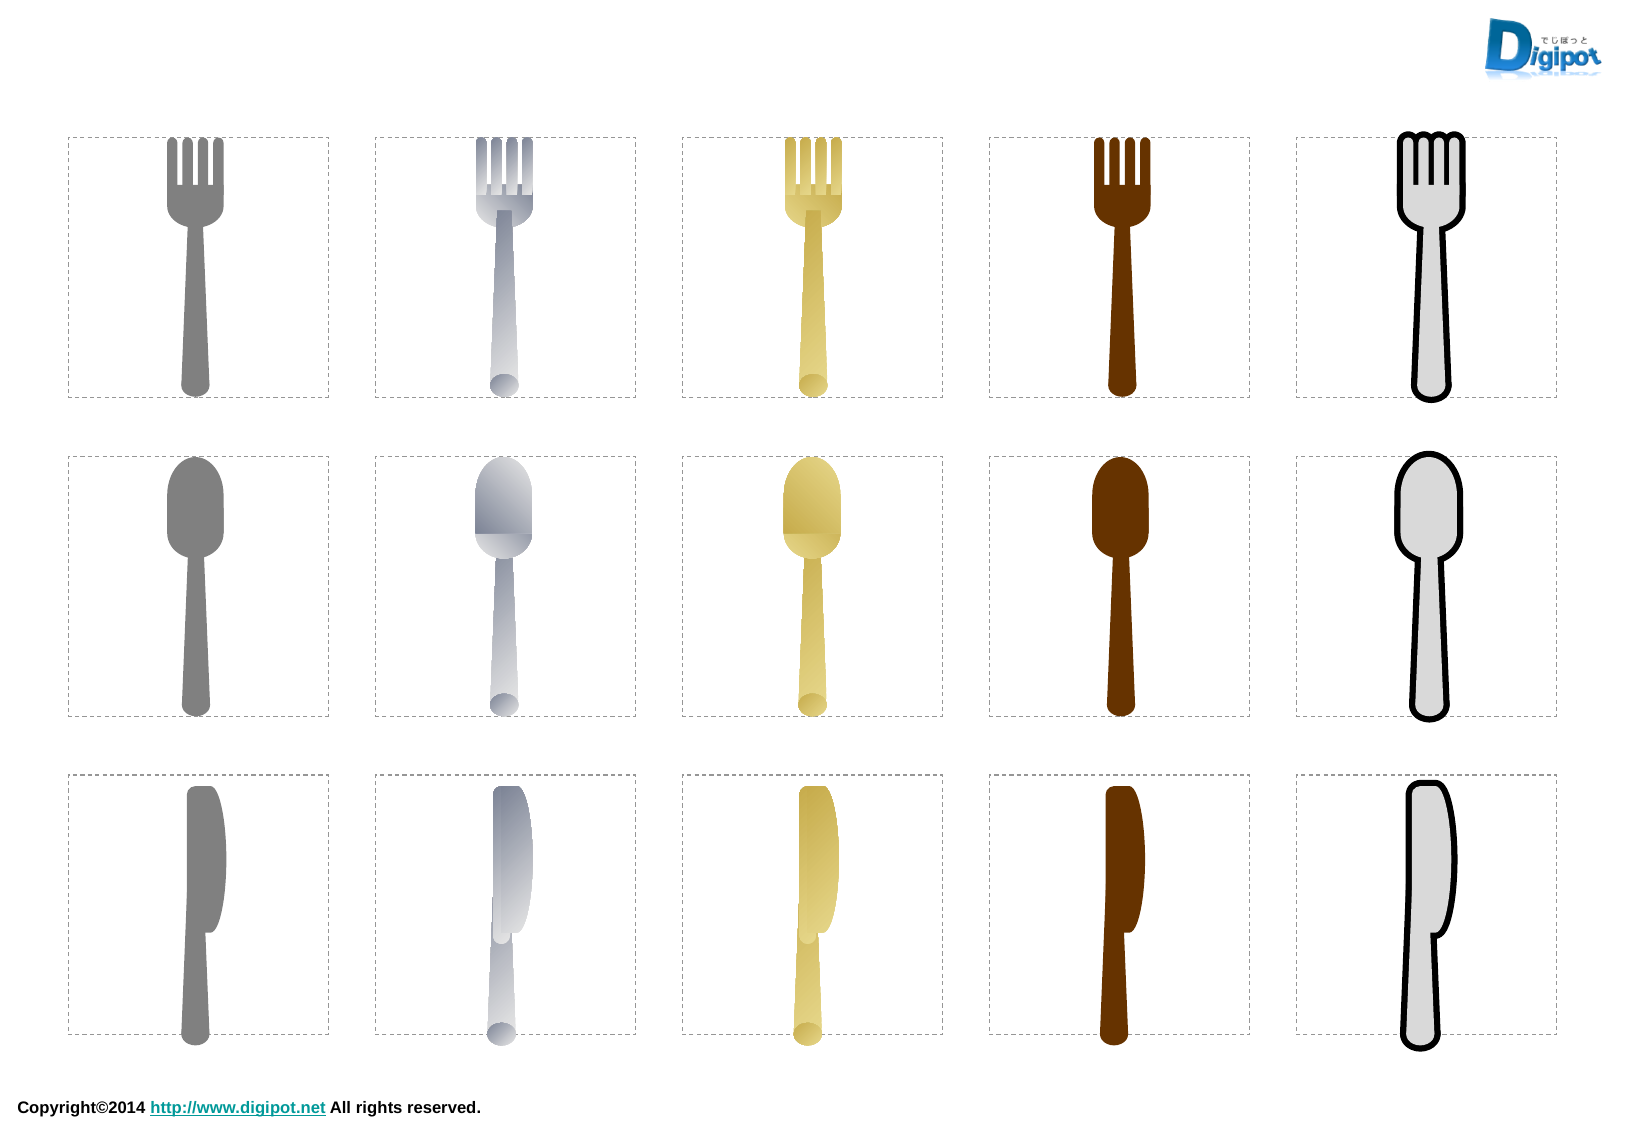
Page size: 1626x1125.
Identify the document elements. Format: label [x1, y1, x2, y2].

text_box [475, 456, 533, 717]
text_box [1402, 137, 1460, 398]
text_box [180, 785, 227, 1046]
text_box [487, 785, 533, 1046]
text_box [793, 785, 840, 1046]
text_box [784, 137, 842, 398]
picture [1485, 18, 1602, 82]
text_box [1400, 456, 1458, 717]
text_box [1405, 785, 1452, 1046]
text_box [1099, 785, 1146, 1046]
text_box [1091, 456, 1149, 717]
text_box [783, 456, 841, 717]
text_box [1093, 137, 1151, 398]
text_box [166, 137, 224, 398]
text_box [166, 456, 224, 717]
text_box [475, 137, 533, 398]
